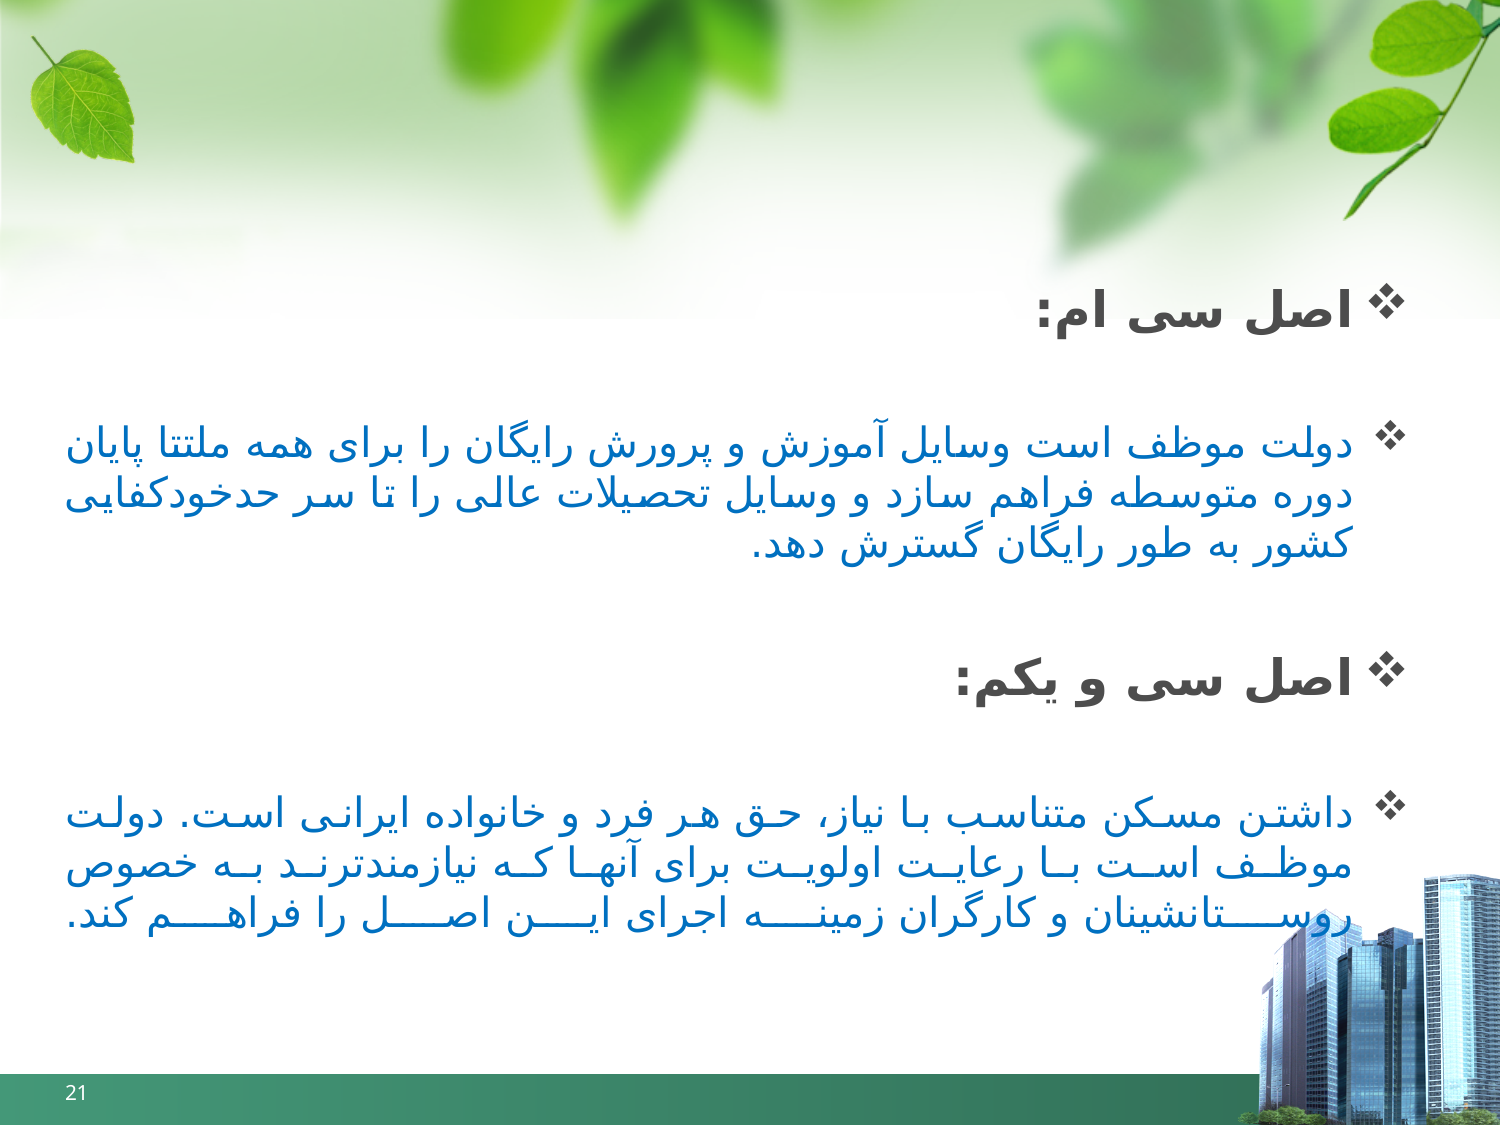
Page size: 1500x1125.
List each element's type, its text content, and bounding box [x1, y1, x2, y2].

slide_number 21 [50, 1072, 138, 1113]
list اصل‏ سی ام: دولت‏ موظف‏ است‏ وسایل‏ آموزش‏ و پرورش‏ رایگان‏ را برای‏ همه‏ ملت‏تا پایان‏ دوره‏ متوسطه‏ فراهم‏ سازد و وسایل‏ تحصیلات‏ عالی‏ را تا سر حدخودکفایی‏ کشور به‏ طور رایگان‏ گسترش‏ دهد. اصل‏ سی و یکم: داشتن‏ مسکن‏ متناسب‏ با نیاز، حق‏ هر فرد و خانواده‏ ایرانی‏ است‏. دولت‏ موظف‏ است‏ با رعایت‏ اولویت‏ برای‏ آنها که‏ نیازمندترند به‏ خصوص‏ روستانشینان‏ و کارگران‏ زمینه‏ اجرای‏ این‏ اصل‏ را فراهم‏ کند. [50, 200, 1425, 1038]
picture [0, 0, 1500, 319]
